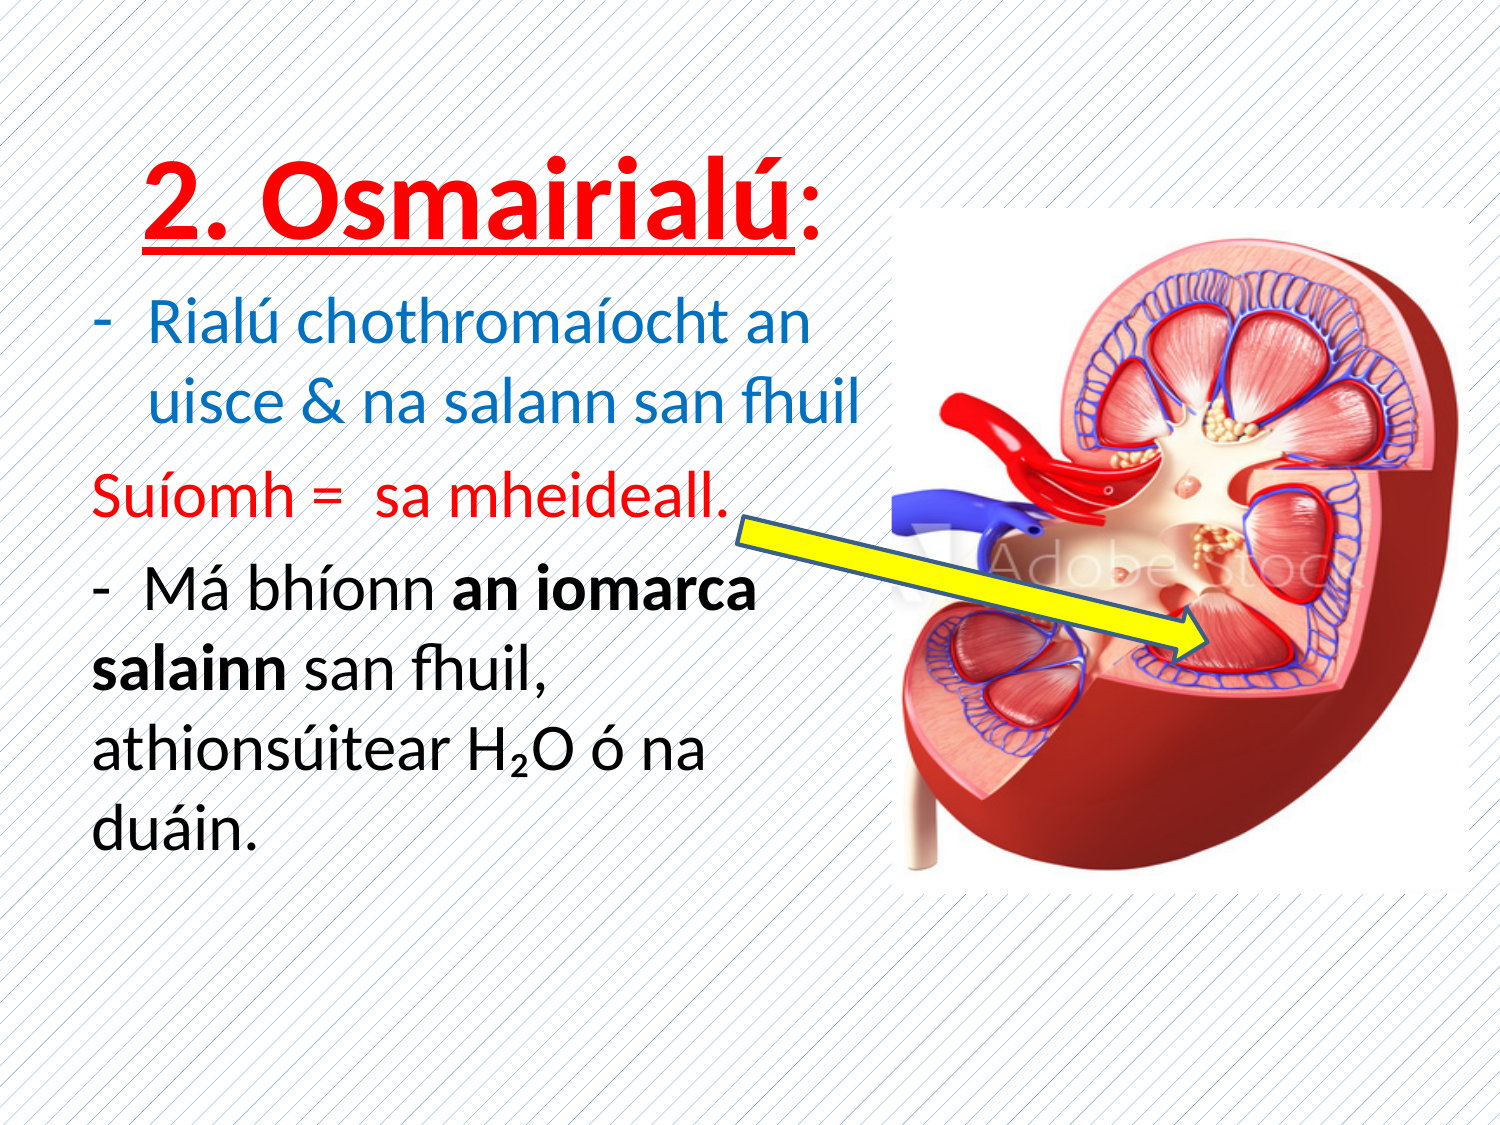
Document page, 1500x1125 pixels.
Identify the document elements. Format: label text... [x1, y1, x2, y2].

picture [891, 207, 1470, 894]
list 2. Osmairialú: Rialú chothromaíocht an uisce & na salann san fhuil Suíomh = sa mheideall. - Má bhíonn an iomarca salainn san fhuil, athionsúitear H₂O ó na duáin. [76, 113, 892, 1059]
text_box [734, 514, 886, 582]
